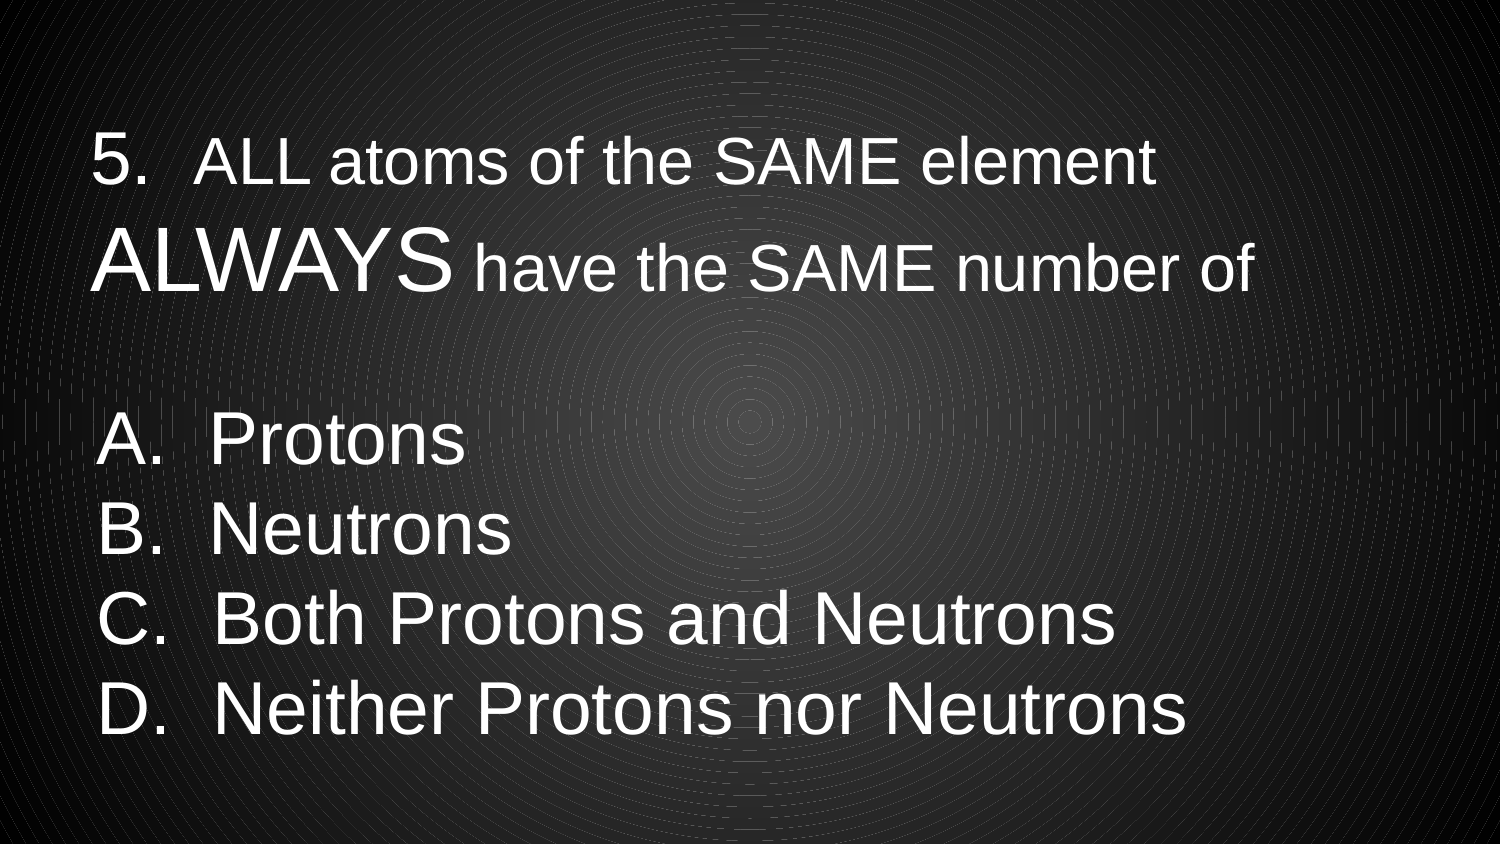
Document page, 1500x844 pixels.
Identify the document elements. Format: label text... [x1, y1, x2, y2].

list 5. ALL atoms of the SAME element ALWAYS have the SAME number of Protons Neutrons Both Protons and Neutrons Neither Protons nor Neutrons [75, 94, 1442, 759]
